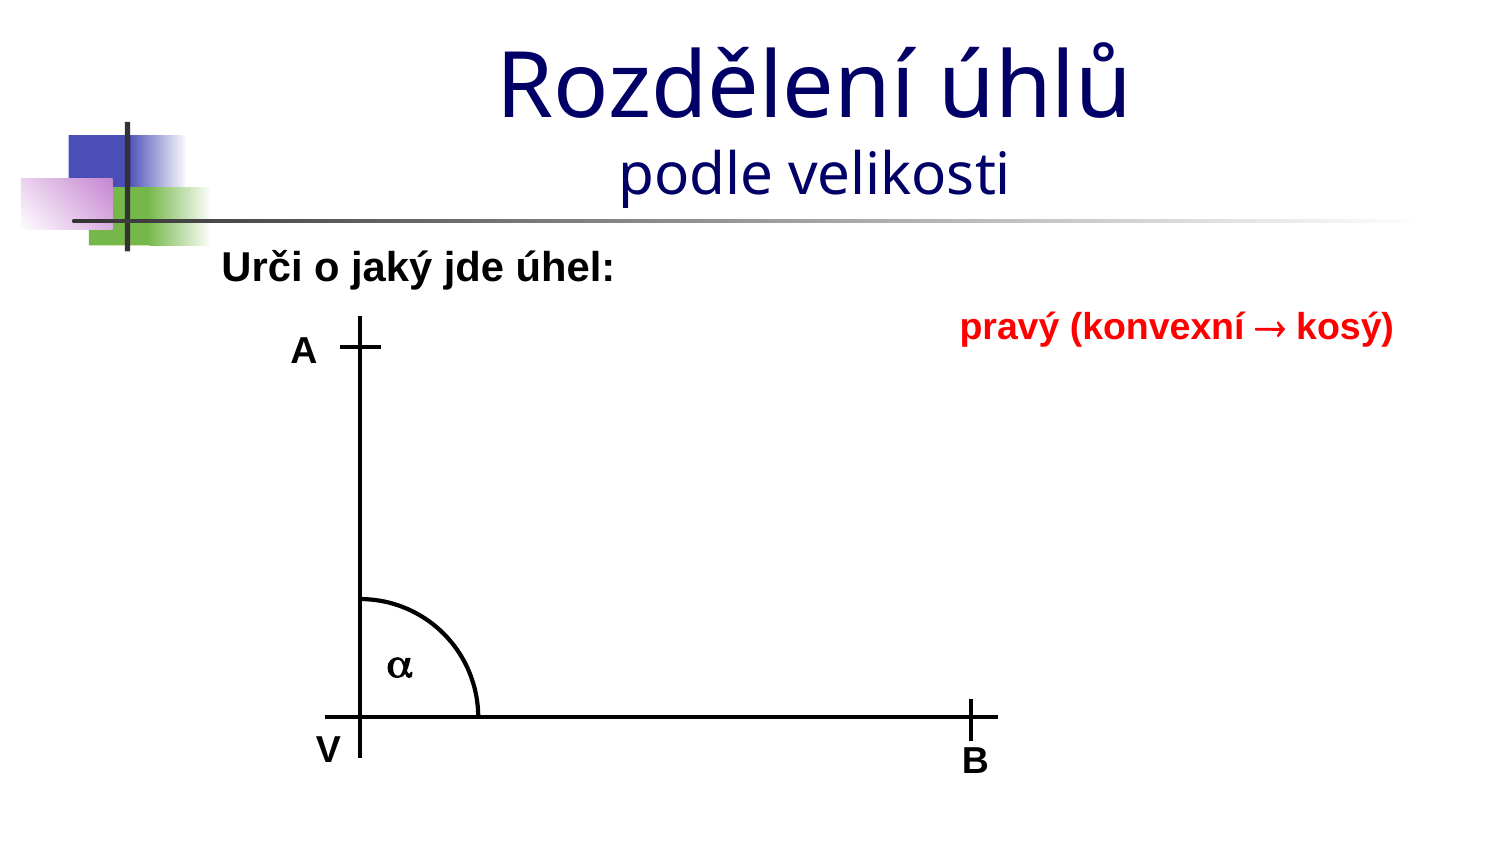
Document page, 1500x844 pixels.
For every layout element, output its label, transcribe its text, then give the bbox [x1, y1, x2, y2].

text_box B [947, 728, 998, 789]
text_box A [275, 319, 327, 379]
text_box a [371, 627, 423, 693]
text_box [365, 599, 479, 716]
text_box pravý (konvexní  kosý) [944, 295, 1418, 355]
text_box Urči o jaký jde úhel: [206, 232, 644, 298]
text_box V [301, 717, 353, 777]
title Rozdělení úhlů podle velikosti [129, 43, 1500, 189]
